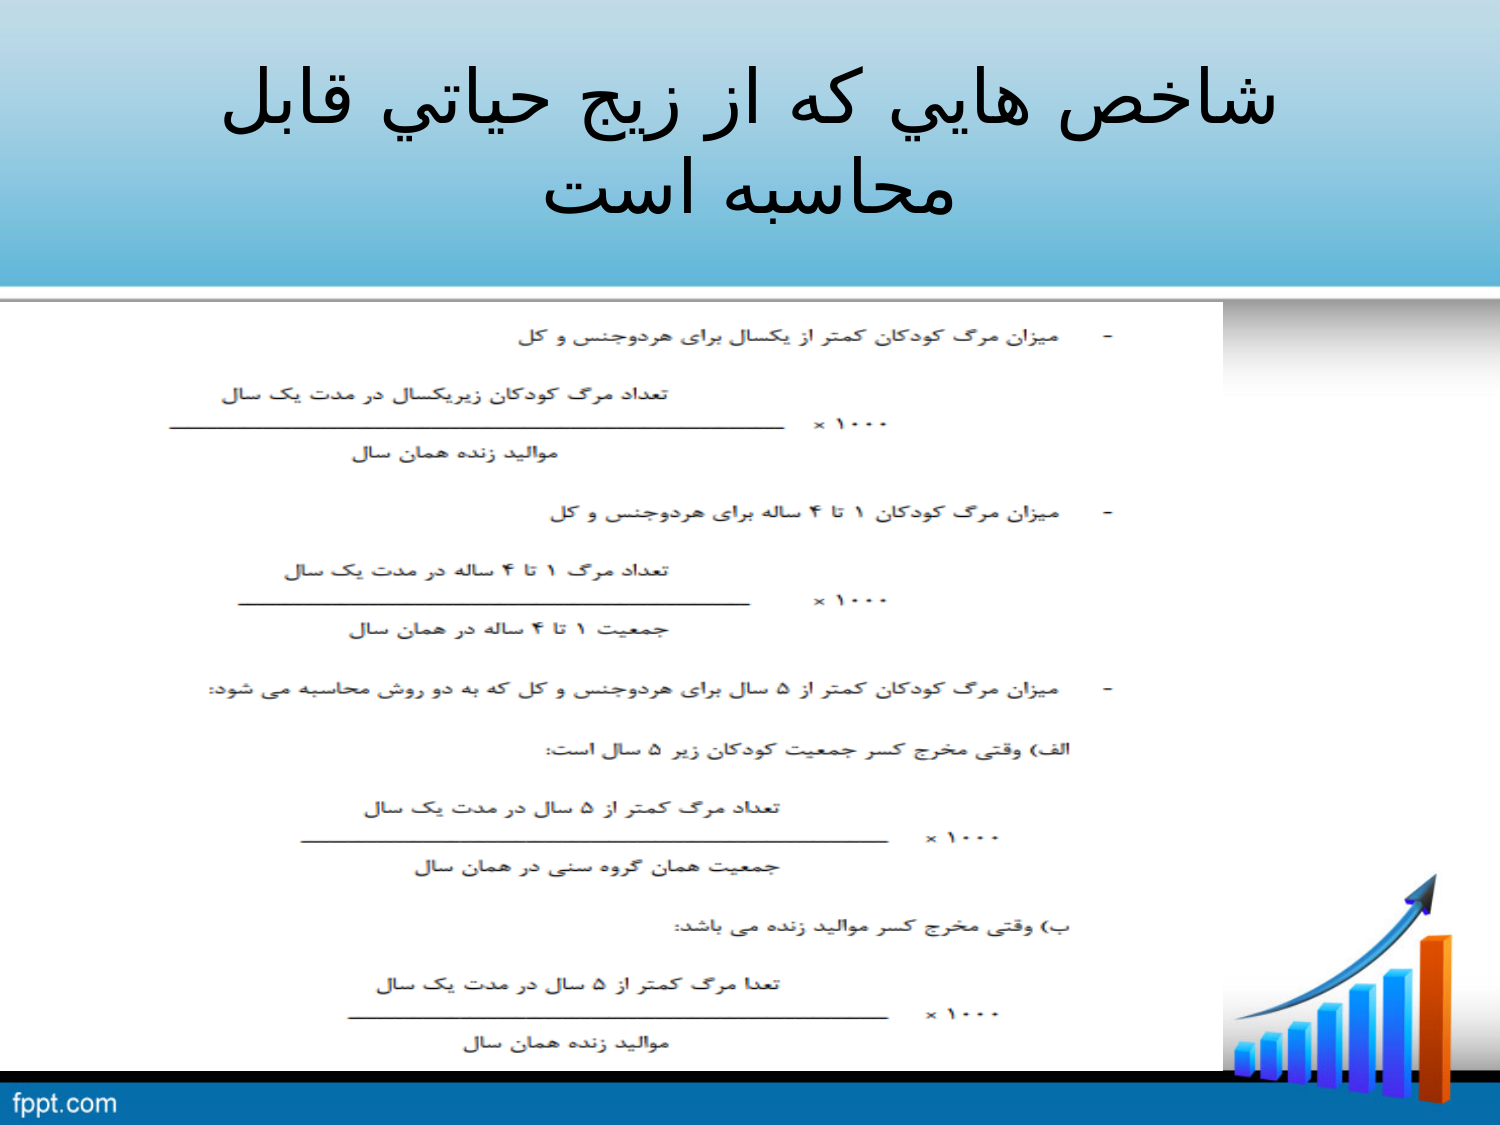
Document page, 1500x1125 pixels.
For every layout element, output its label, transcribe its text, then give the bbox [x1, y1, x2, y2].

picture [0, 0, 1500, 1125]
title شاخص هایي که از زیج حياتي قابل محاسبه است [75, 45, 1425, 233]
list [0, 302, 1223, 1071]
